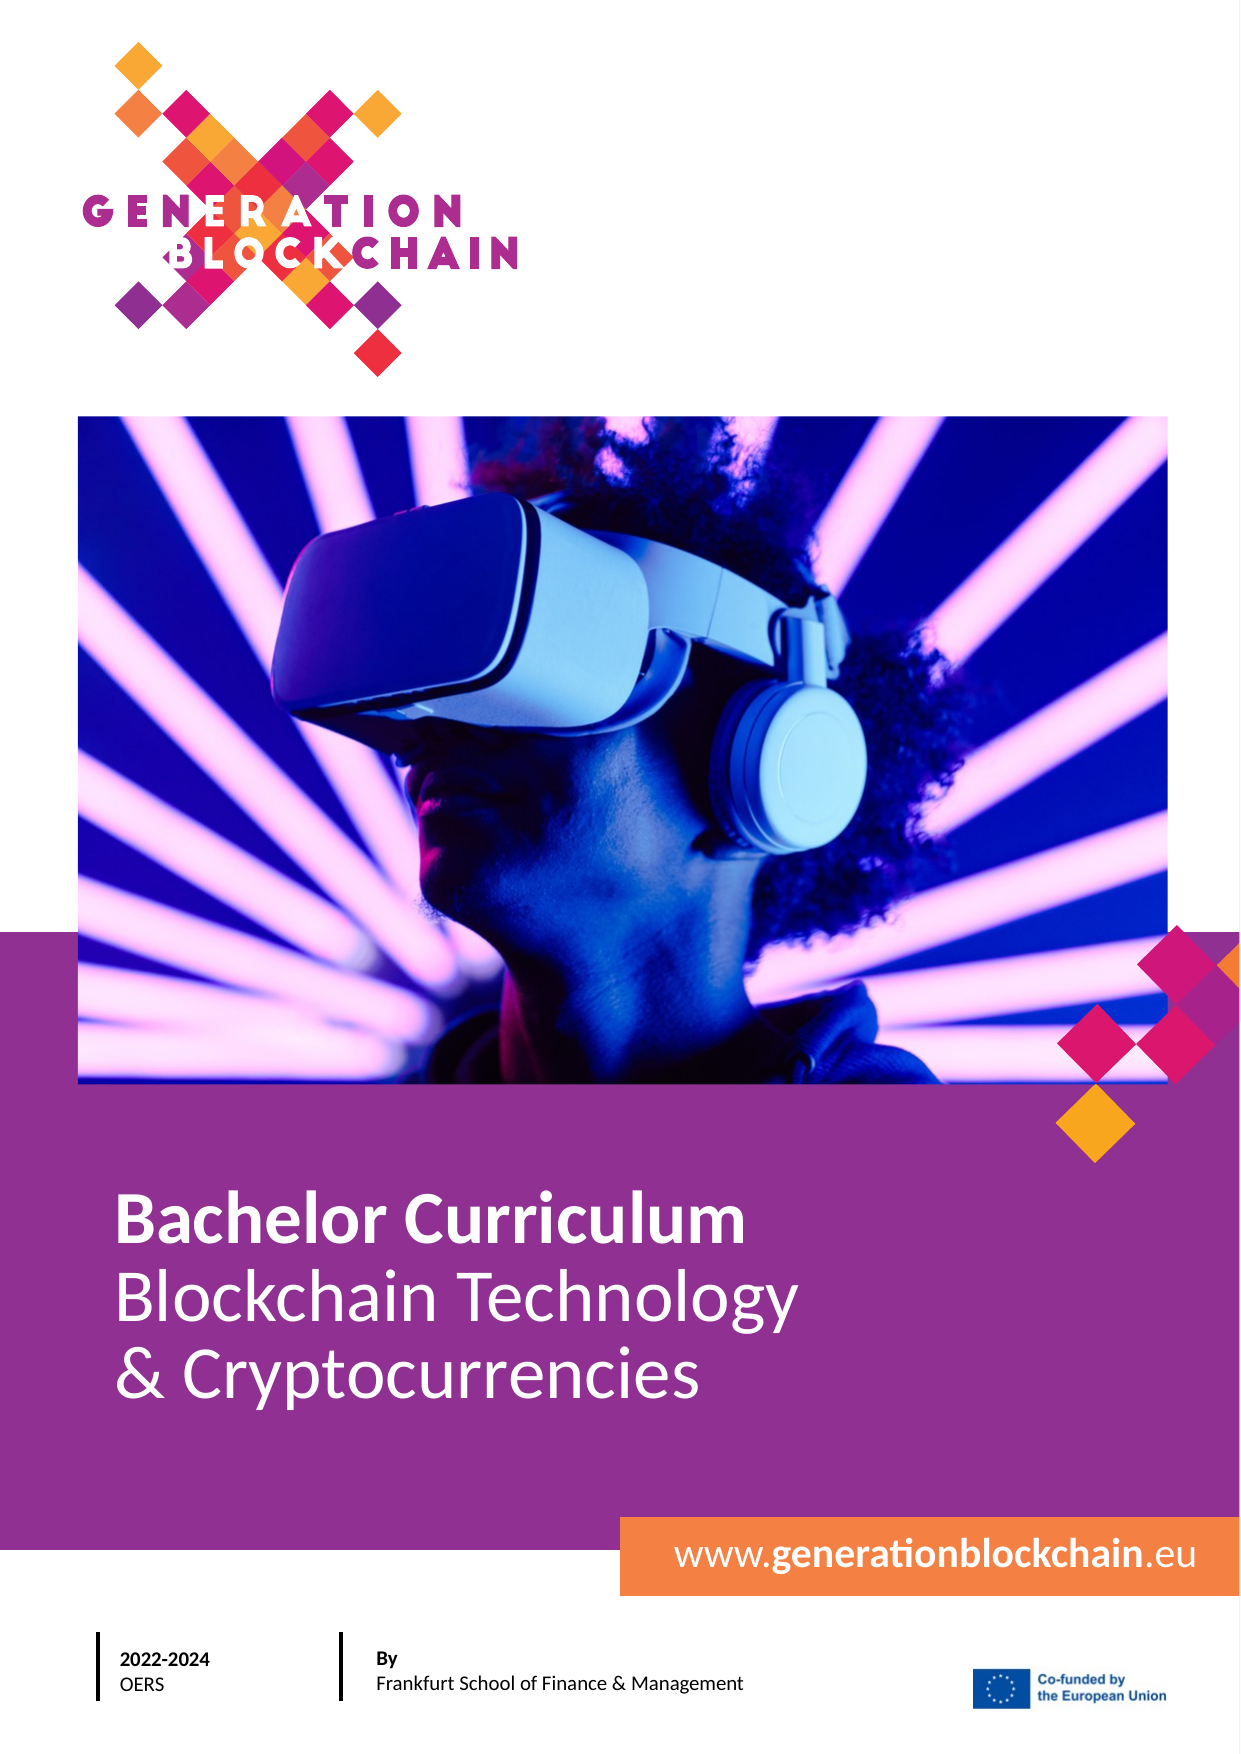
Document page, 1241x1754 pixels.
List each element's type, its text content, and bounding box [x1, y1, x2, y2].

text_box www.generationblockchain.eu [659, 1518, 1213, 1619]
picture [77, 416, 1168, 1085]
picture [973, 1666, 1168, 1712]
list By Frankfurt School of Finance & Management [361, 1637, 820, 1707]
list 2022-2024 OERS [105, 1638, 307, 1708]
list Bachelor Curriculum Blockchain Technology & Cryptocurrencies [99, 1173, 874, 1375]
